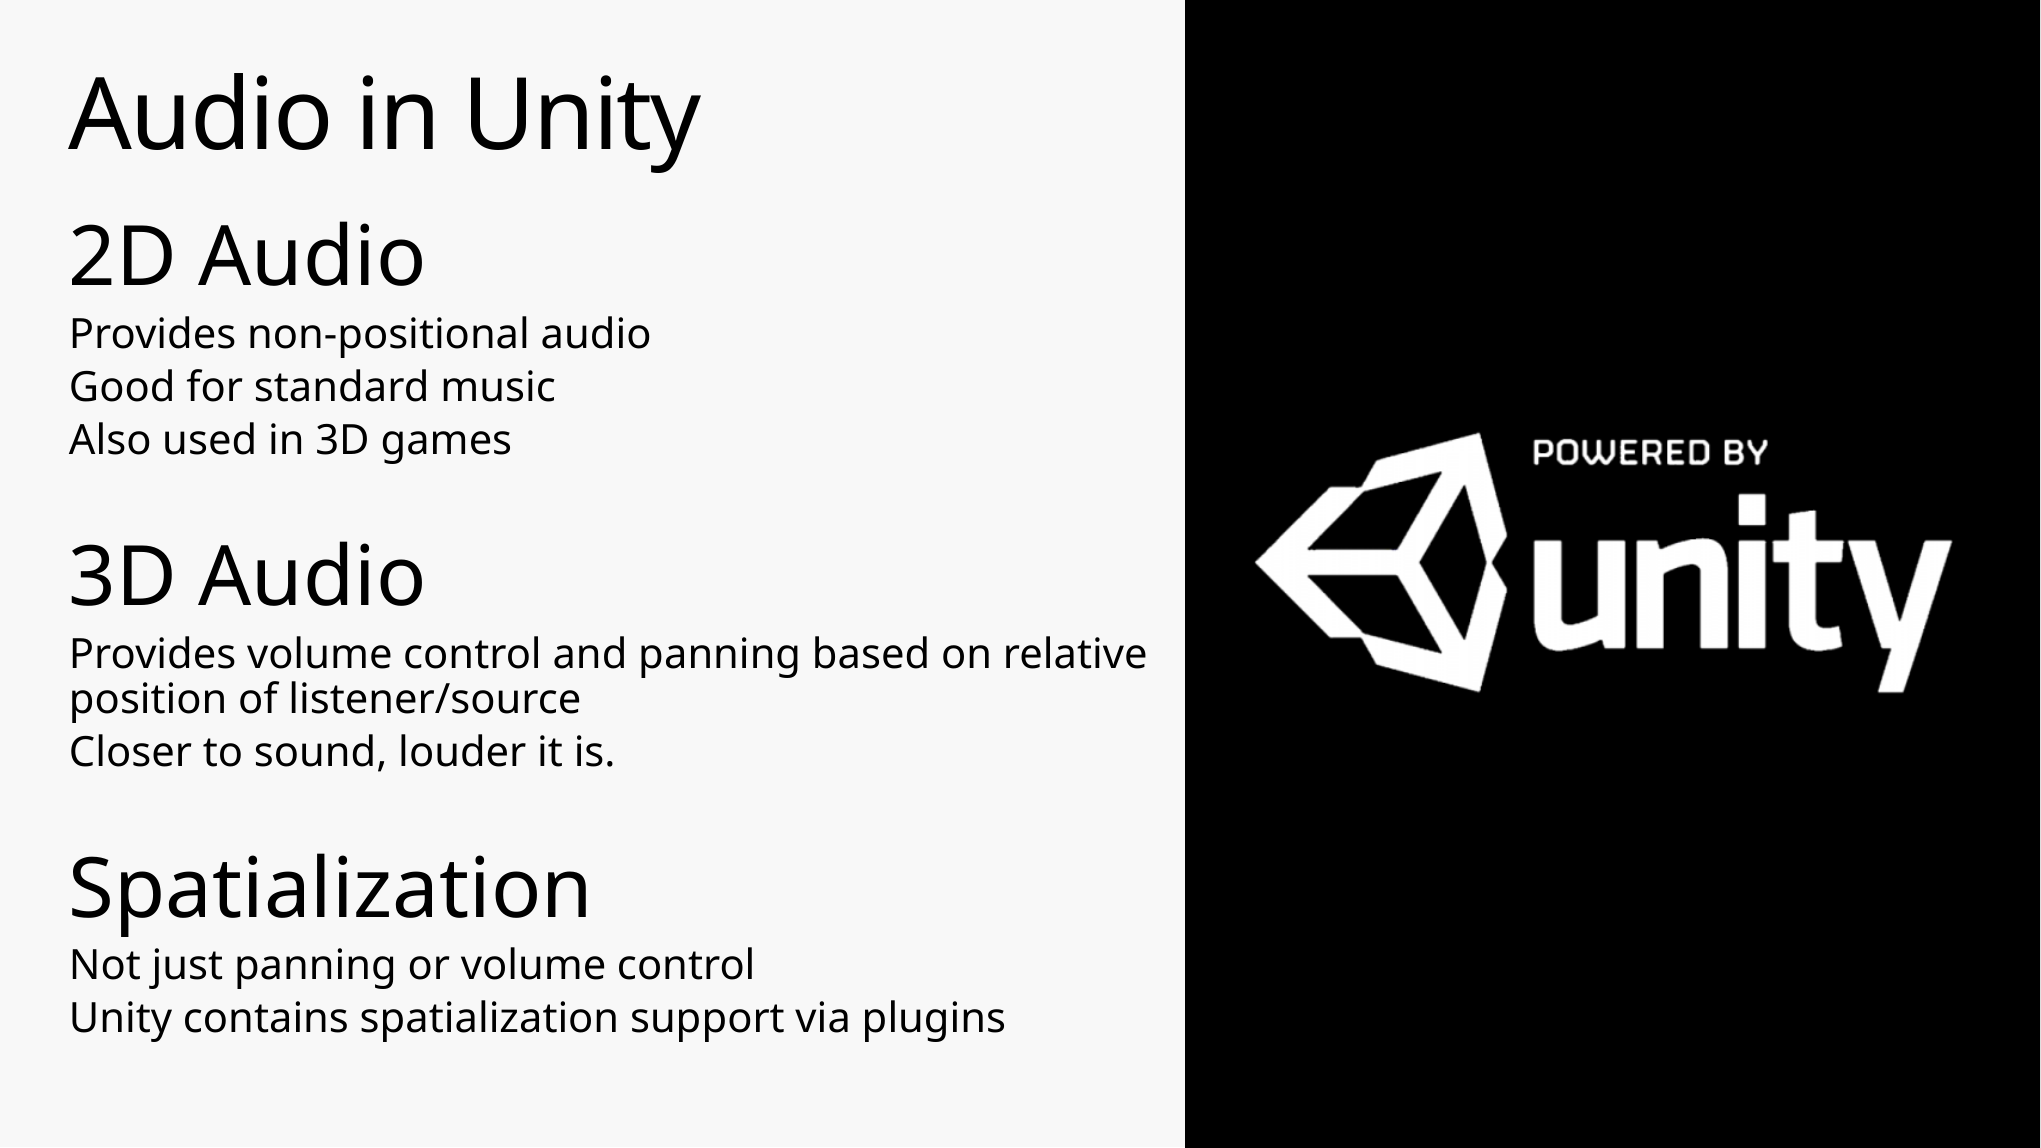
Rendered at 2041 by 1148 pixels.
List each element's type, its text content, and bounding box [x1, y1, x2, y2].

list 2D Audio Provides non-positional audio Good for standard music Also used in 3D games 3D Audio Provides volume control and panning based on relative position of listener/source Closer to sound, louder it is. Spatialization Not just panning or volume control Unity contains spatialization support via plugins [45, 198, 1186, 1088]
picture [1248, 378, 1984, 758]
text_box [1184, 0, 2041, 1148]
title Audio in Unity [45, 48, 1996, 199]
